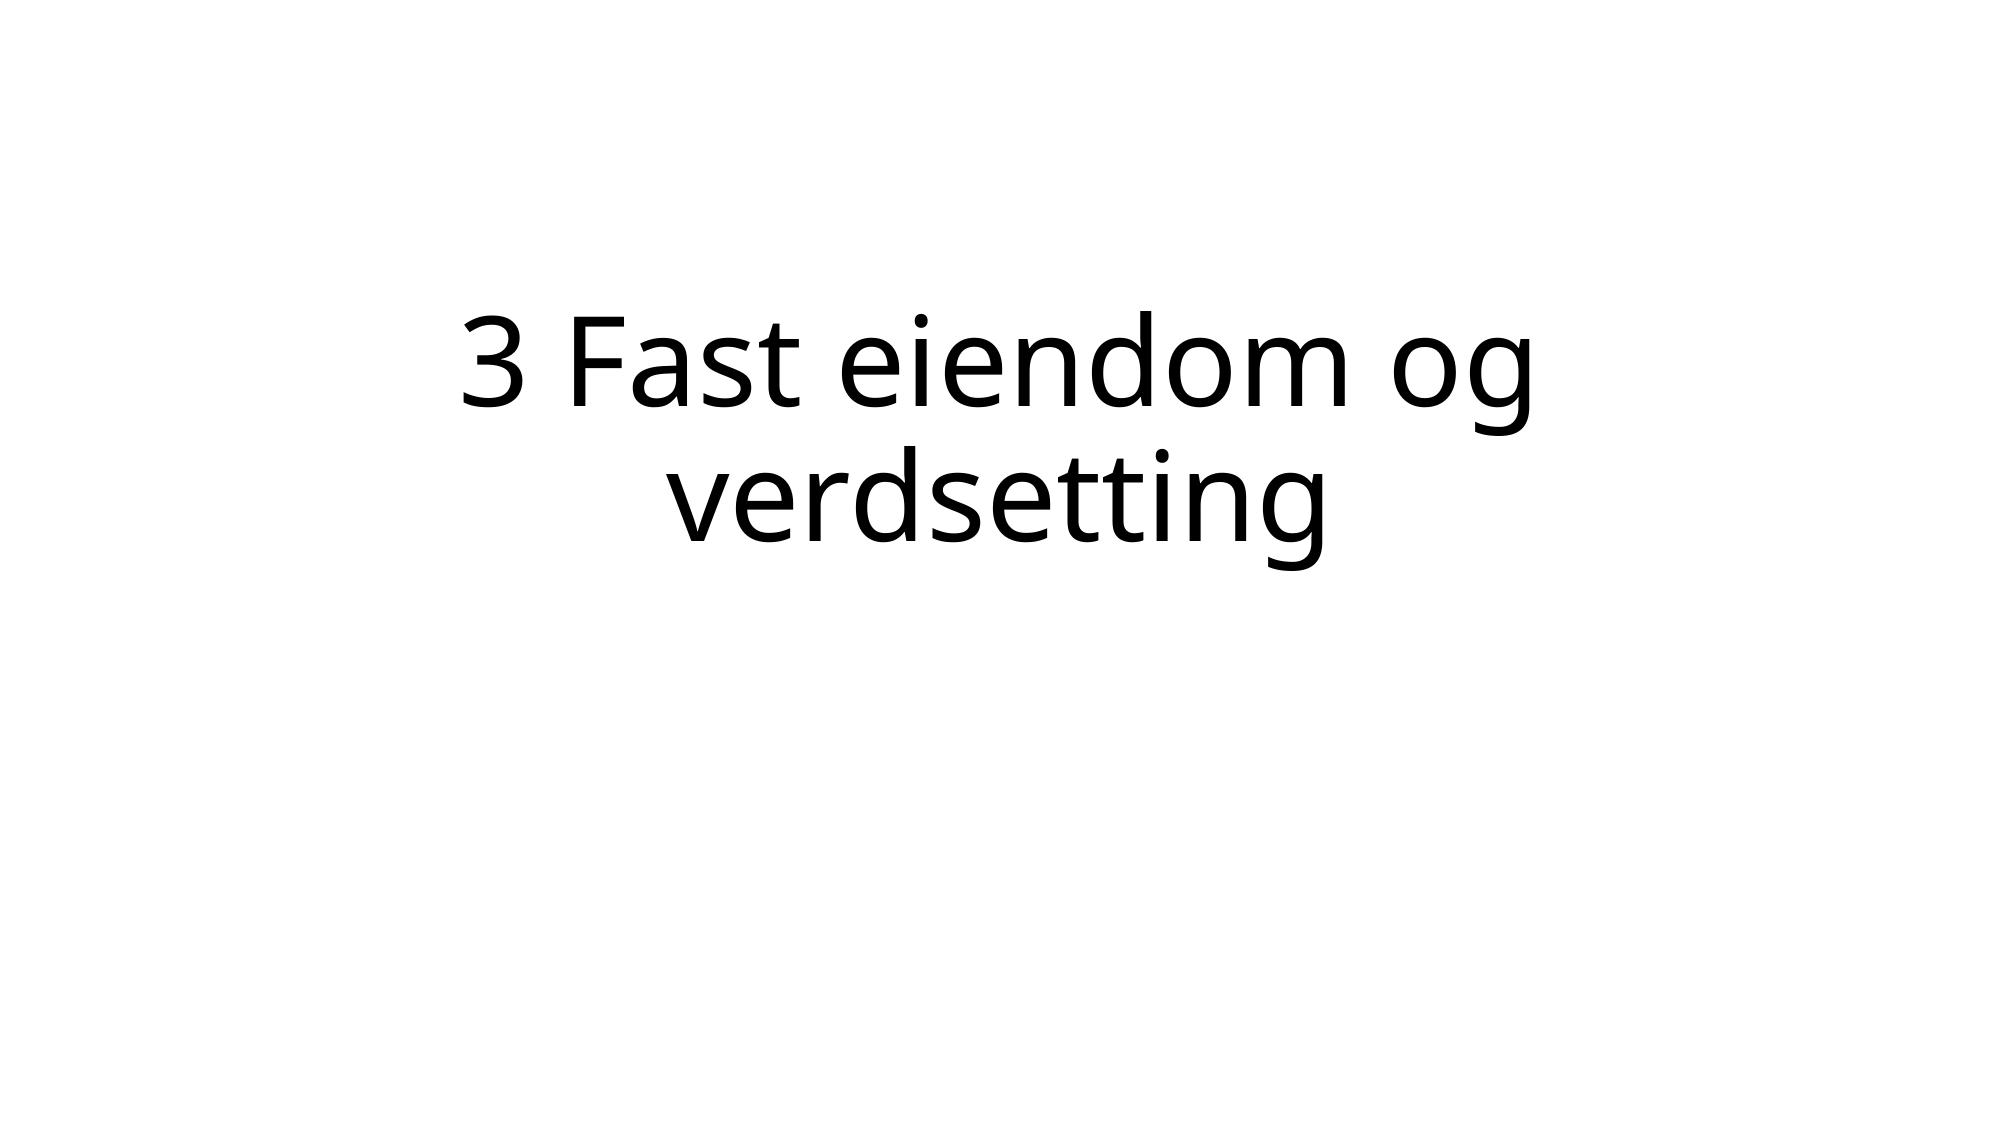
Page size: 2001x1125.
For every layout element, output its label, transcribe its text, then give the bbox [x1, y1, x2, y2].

title 3 Fast eiendom og verdsetting [249, 184, 1750, 576]
